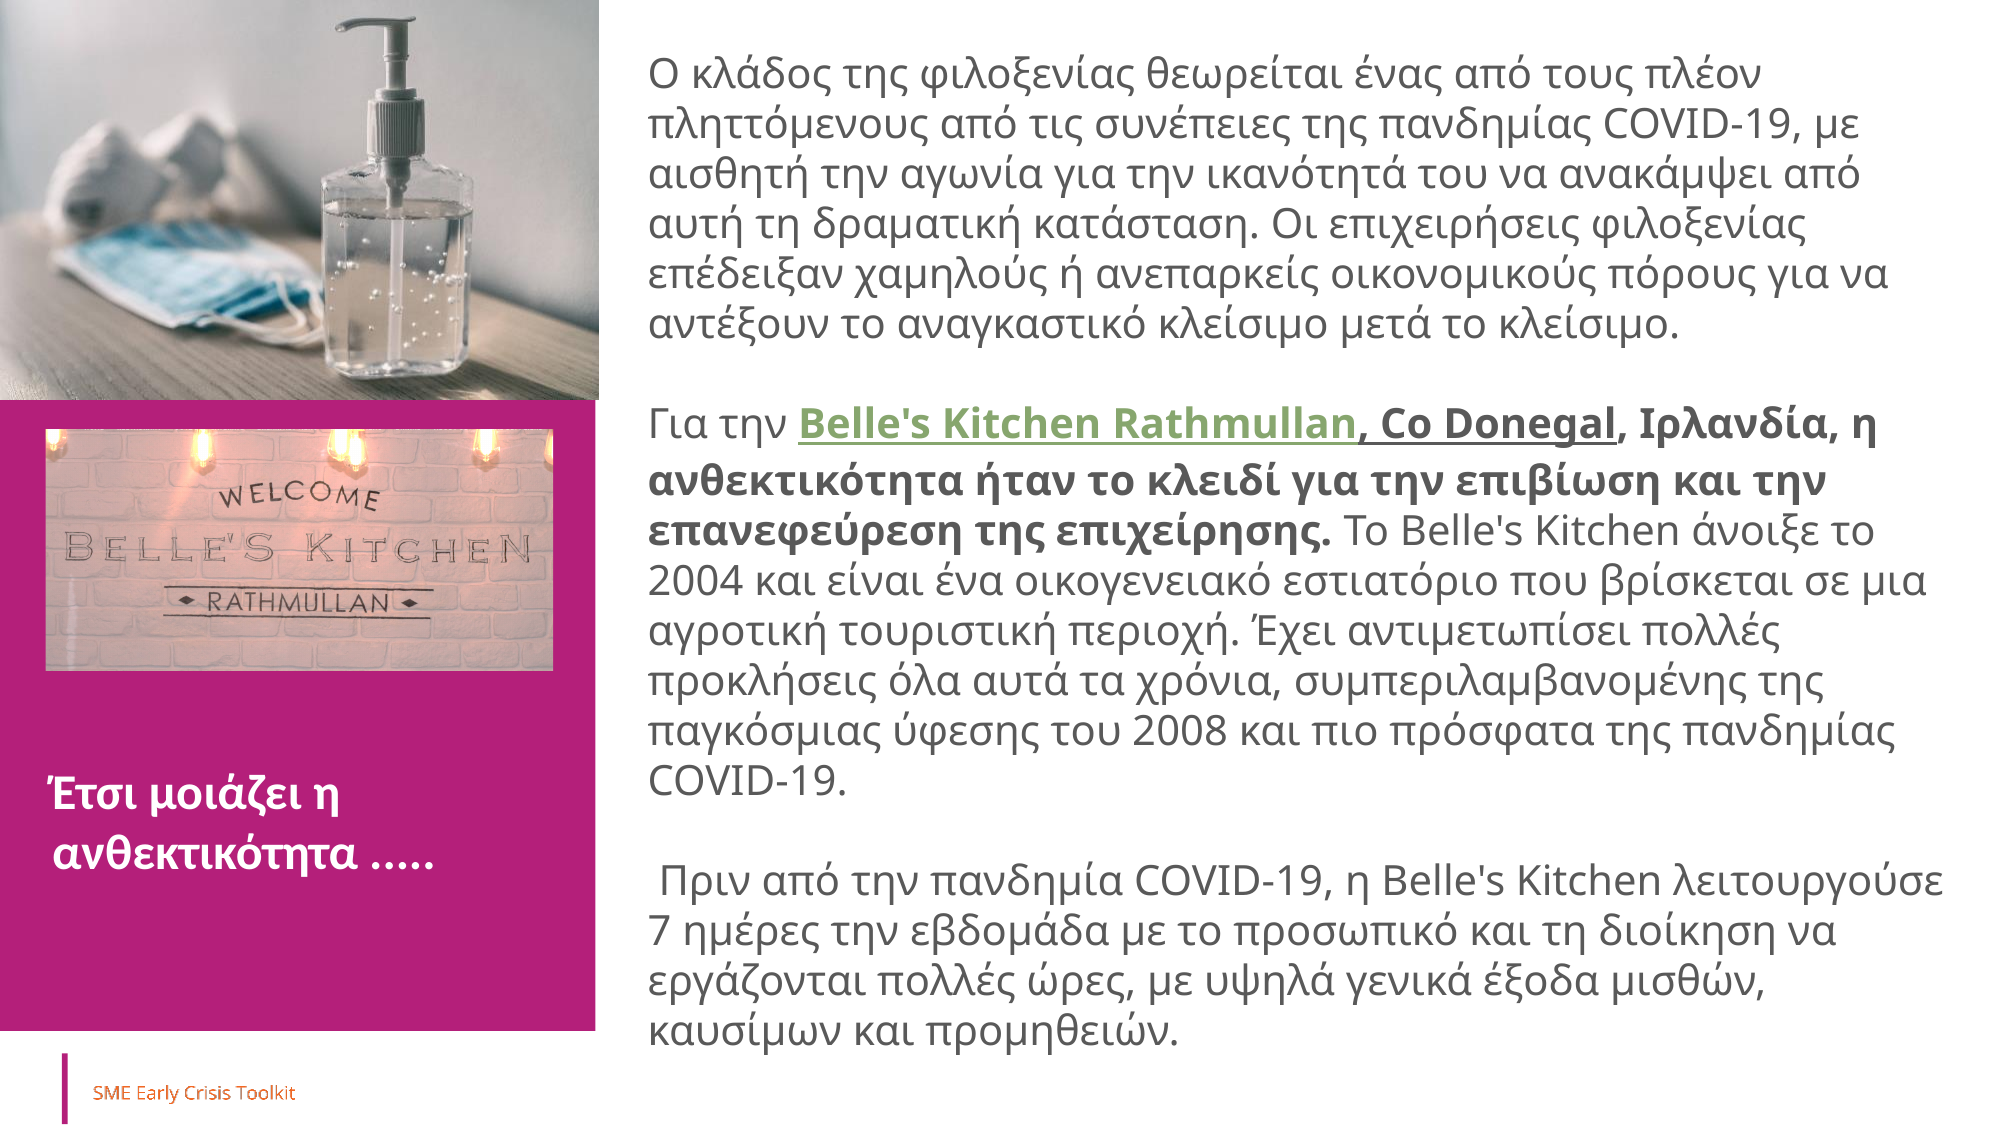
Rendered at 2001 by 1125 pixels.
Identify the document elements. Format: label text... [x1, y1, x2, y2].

text_box [0, 400, 596, 496]
text_box Ο κλάδος της φιλοξενίας θεωρείται ένας από τους πλέον πληττόμενους από τις συνέπειες της πανδημίας COVID-19, με αισθητή την αγωνία για την ικανότητά του να ανακάμψει από αυτή τη δραματική κατάσταση. Οι επιχειρήσεις φιλοξενίας επέδειξαν χαμηλούς ή ανεπαρκείς οικονομικούς πόρους για να αντέξουν το αναγκαστικό κλείσιμο μετά το κλείσιμο. Για την Belle's Kitchen Rathmullan, Co Donegal, Ιρλανδία, η ανθεκτικότητα ήταν το κλειδί για την επιβίωση και την επανεφεύρεση της επιχείρησης. Το Belle's Kitchen άνοιξε το 2004 και είναι ένα οικογενειακό εστιατόριο που βρίσκεται σε μια αγροτική τουριστική περιοχή. Έχει αντιμετωπίσει πολλές προκλήσεις όλα αυτά τα χρόνια, συμπεριλαμβανομένης της παγκόσμιας ύφεσης του 2008 και πιο πρόσφατα της πανδημίας COVID-19. Πριν από την πανδημία COVID-19, η Belle's Kitchen λειτουργούσε 7 ημέρες την εβδομάδα με το προσωπικό και τη διοίκηση να εργάζονται πολλές ώρες, με υψηλά γενικά έξοδα μισθών, καυσίμων και προμηθειών. [632, 38, 1981, 496]
text_box Έτσι μοιάζει η ανθεκτικότητα ..... [37, 752, 578, 887]
picture [0, 0, 599, 400]
text_box Ο κλάδος της φιλοξενίας θεωρείται ένας από τους πλέον πληττόμενους από τις συνέπειες της πανδημίας COVID-19, με αισθητή την αγωνία για την ικανότητά του να ανακάμψει από αυτή τη δραματική κατάσταση. Οι επιχειρήσεις φιλοξενίας επέδειξαν χαμηλούς ή ανεπαρκείς οικονομικούς πόρους για να αντέξουν το αναγκαστικό κλείσιμο μετά το κλείσιμο. Για την Belle's Kitchen Rathmullan, Co Donegal, Ιρλανδία, η ανθεκτικότητα ήταν το κλειδί για την επιβίωση και την επανεφεύρεση της επιχείρησης. Το Belle's Kitchen άνοιξε το 2004 και είναι ένα οικογενειακό εστιατόριο που βρίσκεται σε μια αγροτική τουριστική περιοχή. Έχει αντιμετωπίσει πολλές προκλήσεις όλα αυτά τα χρόνια, συμπεριλαμβανομένης της παγκόσμιας ύφεσης του 2008 και πιο πρόσφατα της πανδημίας COVID-19. Πριν από την πανδημία COVID-19, η Belle's Kitchen λειτουργούσε 7 ημέρες την εβδομάδα με το προσωπικό και τη διοίκηση να εργάζονται πολλές ώρες, με υψηλά γενικά έξοδα μισθών, καυσίμων και προμηθειών. [632, 497, 1981, 1062]
text_box [0, 497, 596, 1032]
picture [83, 1080, 295, 1104]
picture [45, 429, 554, 671]
